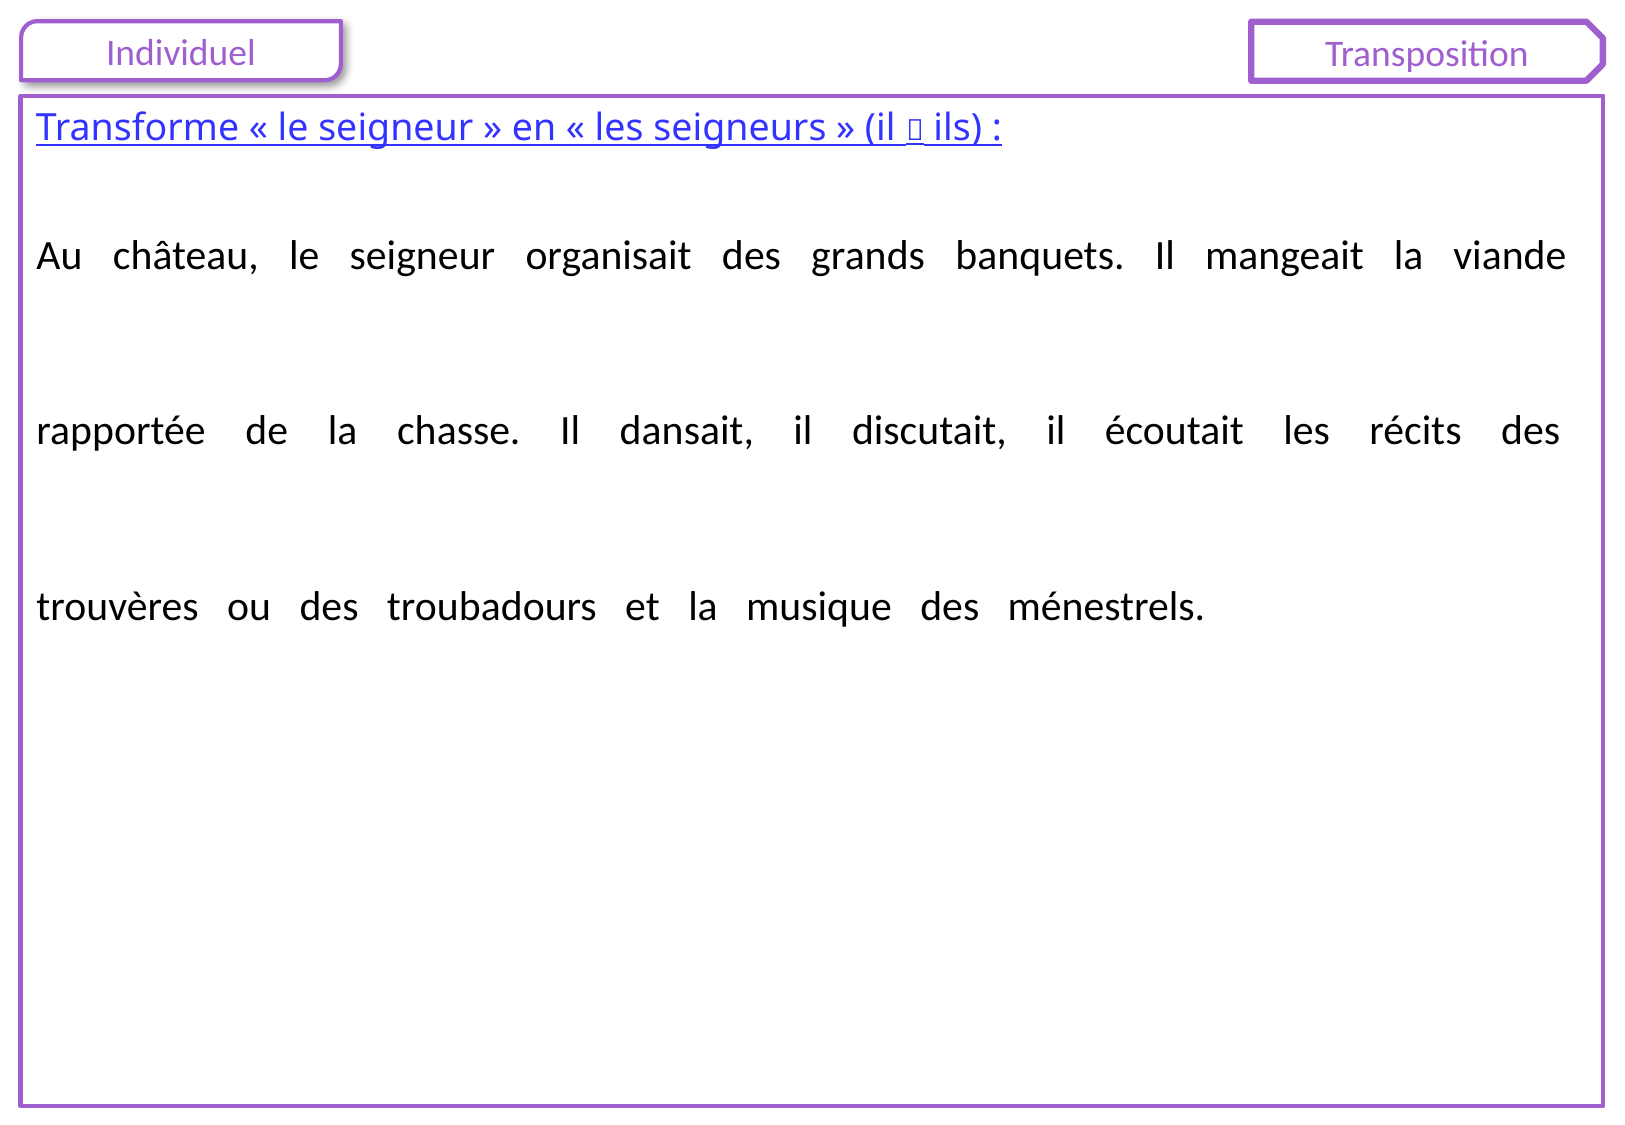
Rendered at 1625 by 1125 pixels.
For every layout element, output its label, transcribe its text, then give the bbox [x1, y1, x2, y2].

list Transforme « le seigneur » en « les seigneurs » (il  ils) : [18, 94, 1605, 1108]
text_box Au château, le seigneur organisait des grands banquets. Il mangeait la viande rapportée de la chasse. Il dansait, il discutait, il écoutait les récits des trouvères ou des troubadours et la musique des ménestrels. [21, 95, 1604, 636]
list Transposition [1251, 21, 1603, 81]
